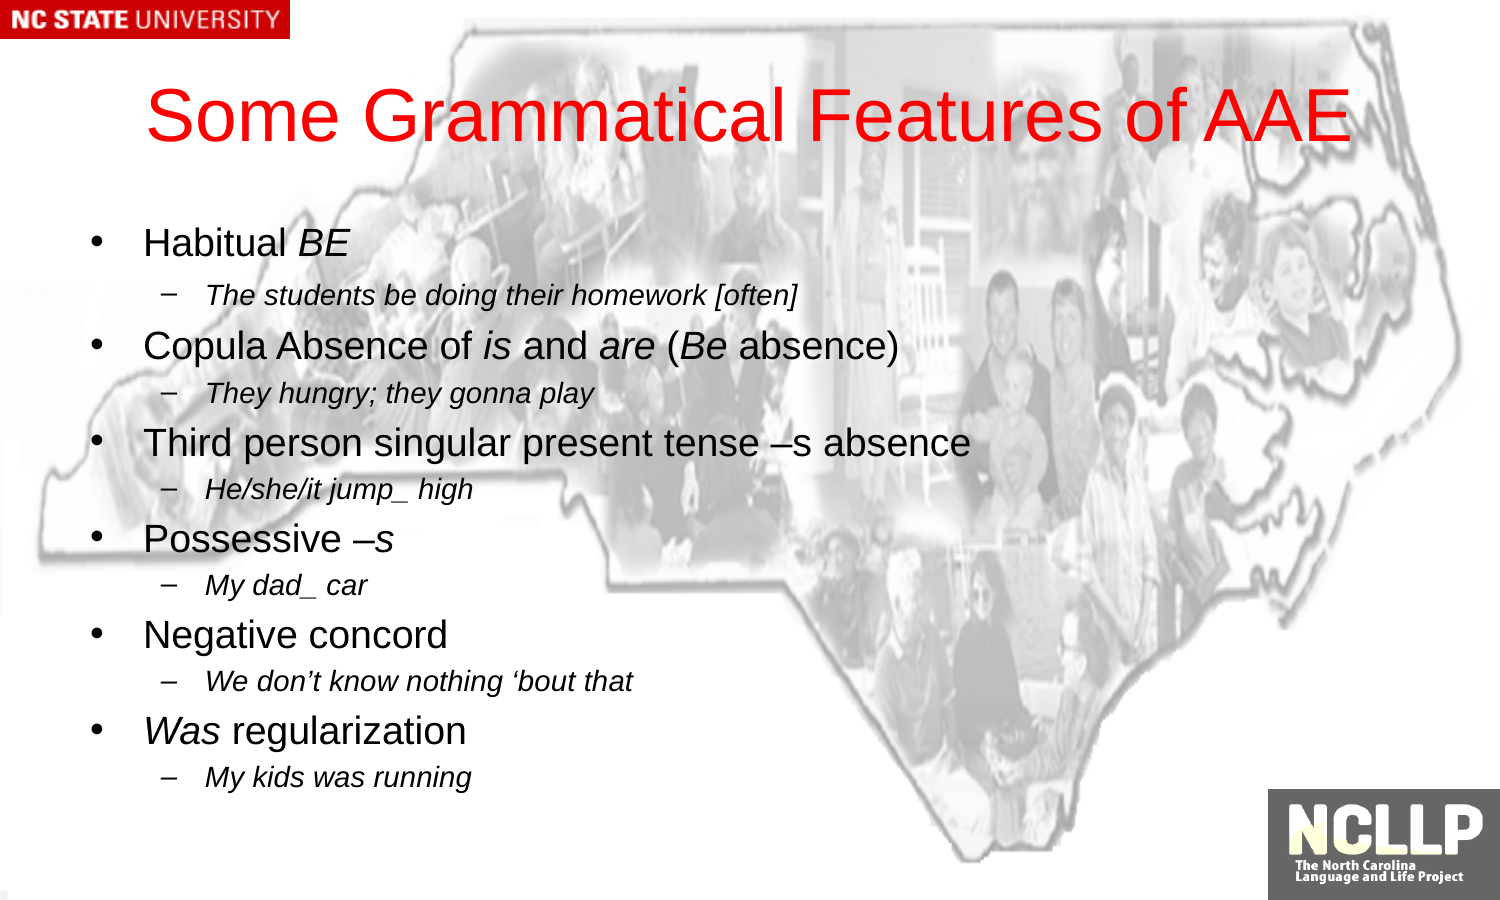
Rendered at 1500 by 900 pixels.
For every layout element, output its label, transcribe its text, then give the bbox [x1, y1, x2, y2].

picture [0, 0, 290, 39]
picture [1268, 789, 1500, 900]
title Some Grammatical Features of AAE [75, 36, 1425, 186]
list Habitual BE The students be doing their homework [often] Copula Absence of is and are (Be absence) They hungry; they gonna play Third person singular present tense –s absence He/she/it jump_ high Possessive –s My dad_ car Negative concord We don’t know nothing ‘bout that Was regularization My kids was running [75, 210, 1425, 804]
